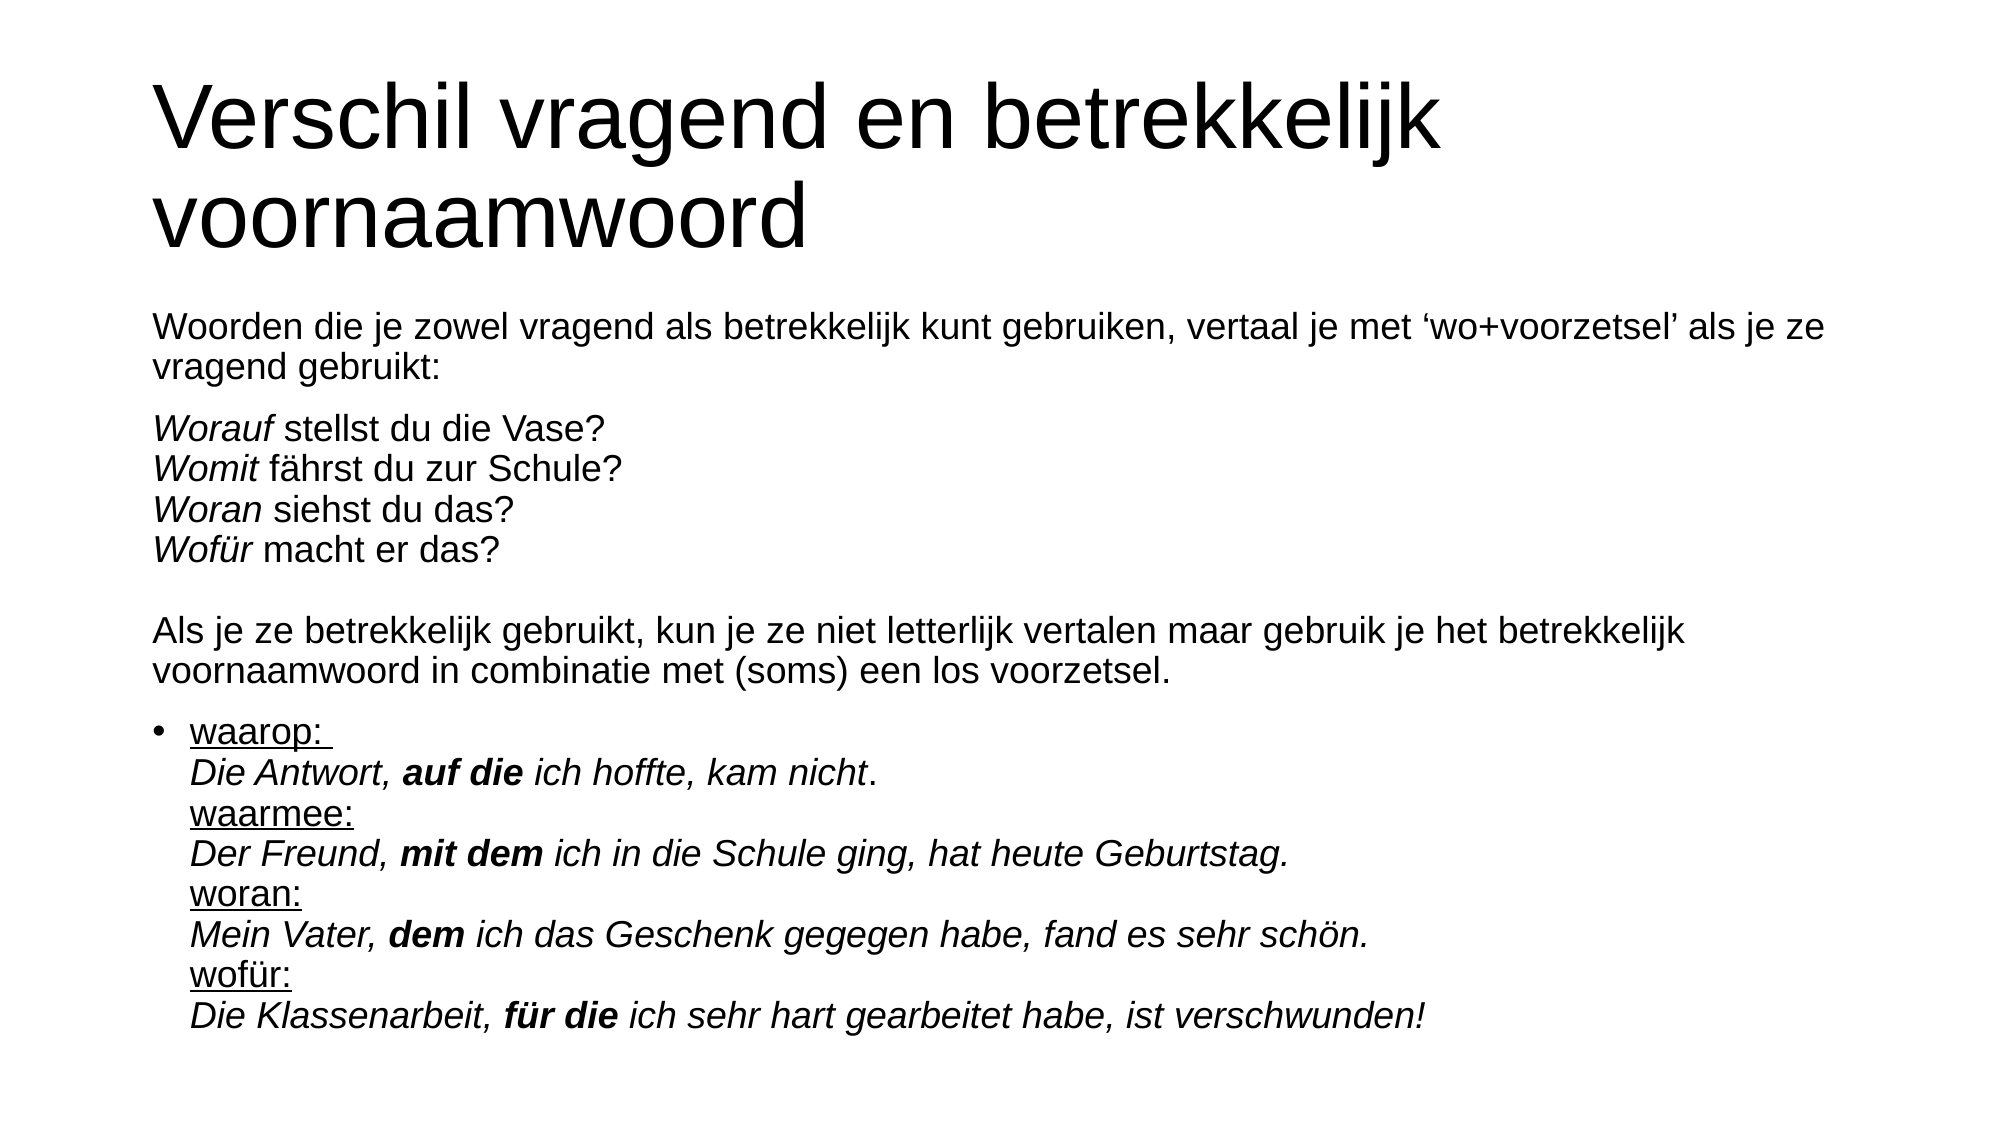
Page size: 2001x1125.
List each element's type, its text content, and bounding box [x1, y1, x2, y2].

title Verschil vragend en betrekkelijk voornaamwoord [137, 59, 1863, 278]
list Woorden die je zowel vragend als betrekkelijk kunt gebruiken, vertaal je met ‘wo+voorzetsel’ als je ze vragend gebruikt: Worauf stellst du die Vase? Womit fährst du zur Schule? Woran siehst du das? Wofür macht er das? Als je ze betrekkelijk gebruikt, kun je ze niet letterlijk vertalen maar gebruik je het betrekkelijk voornaamwoord in combinatie met (soms) een los voorzetsel. waarop: Die Antwort, auf die ich hoffte, kam nicht. waarmee: Der Freund, mit dem ich in die Schule ging, hat heute Geburtstag. woran: Mein Vater, dem ich das Geschenk gegegen habe, fand es sehr schön. wofür: Die Klassenarbeit, für die ich sehr hart gearbeitet habe, ist verschwunden! [137, 299, 1863, 1014]
